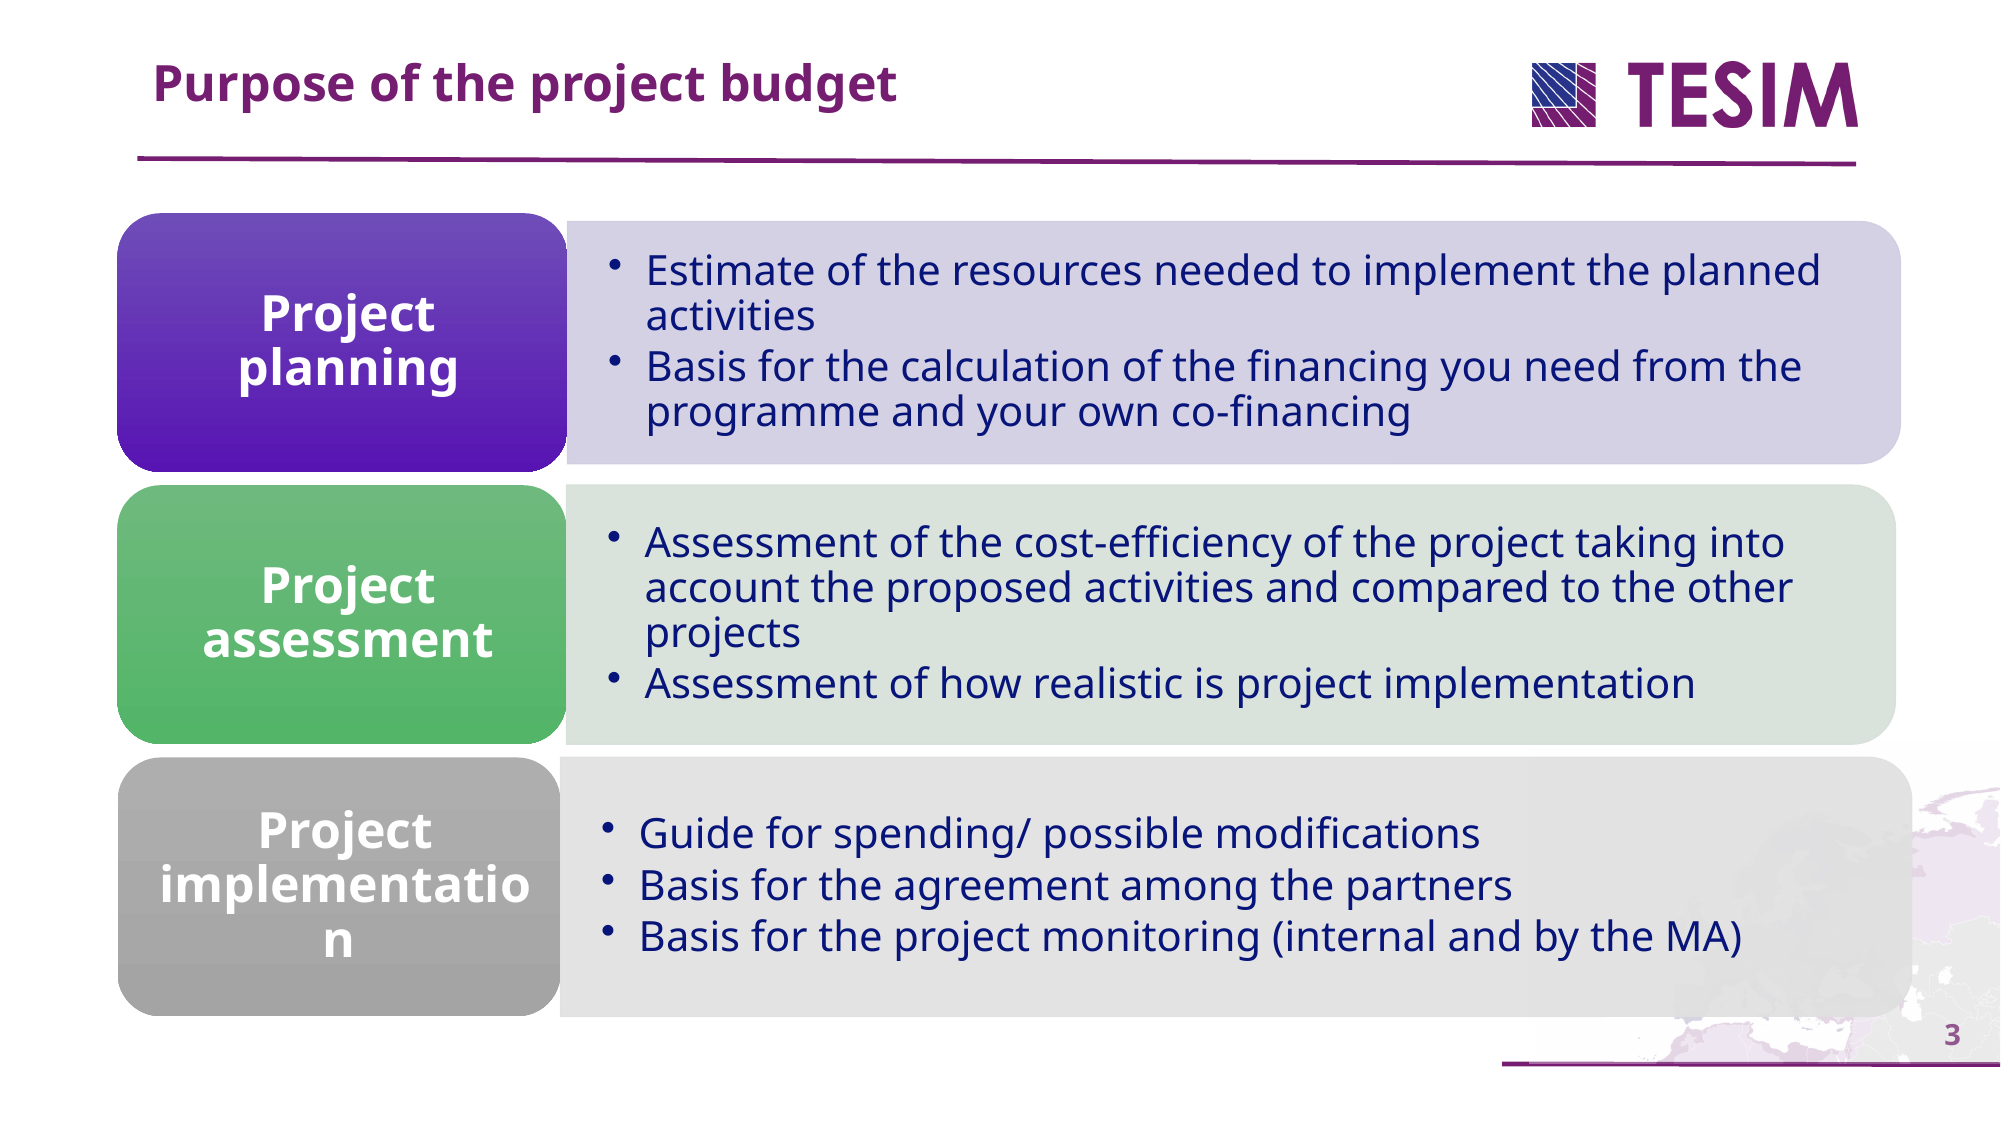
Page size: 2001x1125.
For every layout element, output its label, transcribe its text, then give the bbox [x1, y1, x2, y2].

list Purpose of the project budget [137, 51, 1597, 149]
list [79, 212, 1950, 1017]
picture [1597, 61, 1858, 128]
